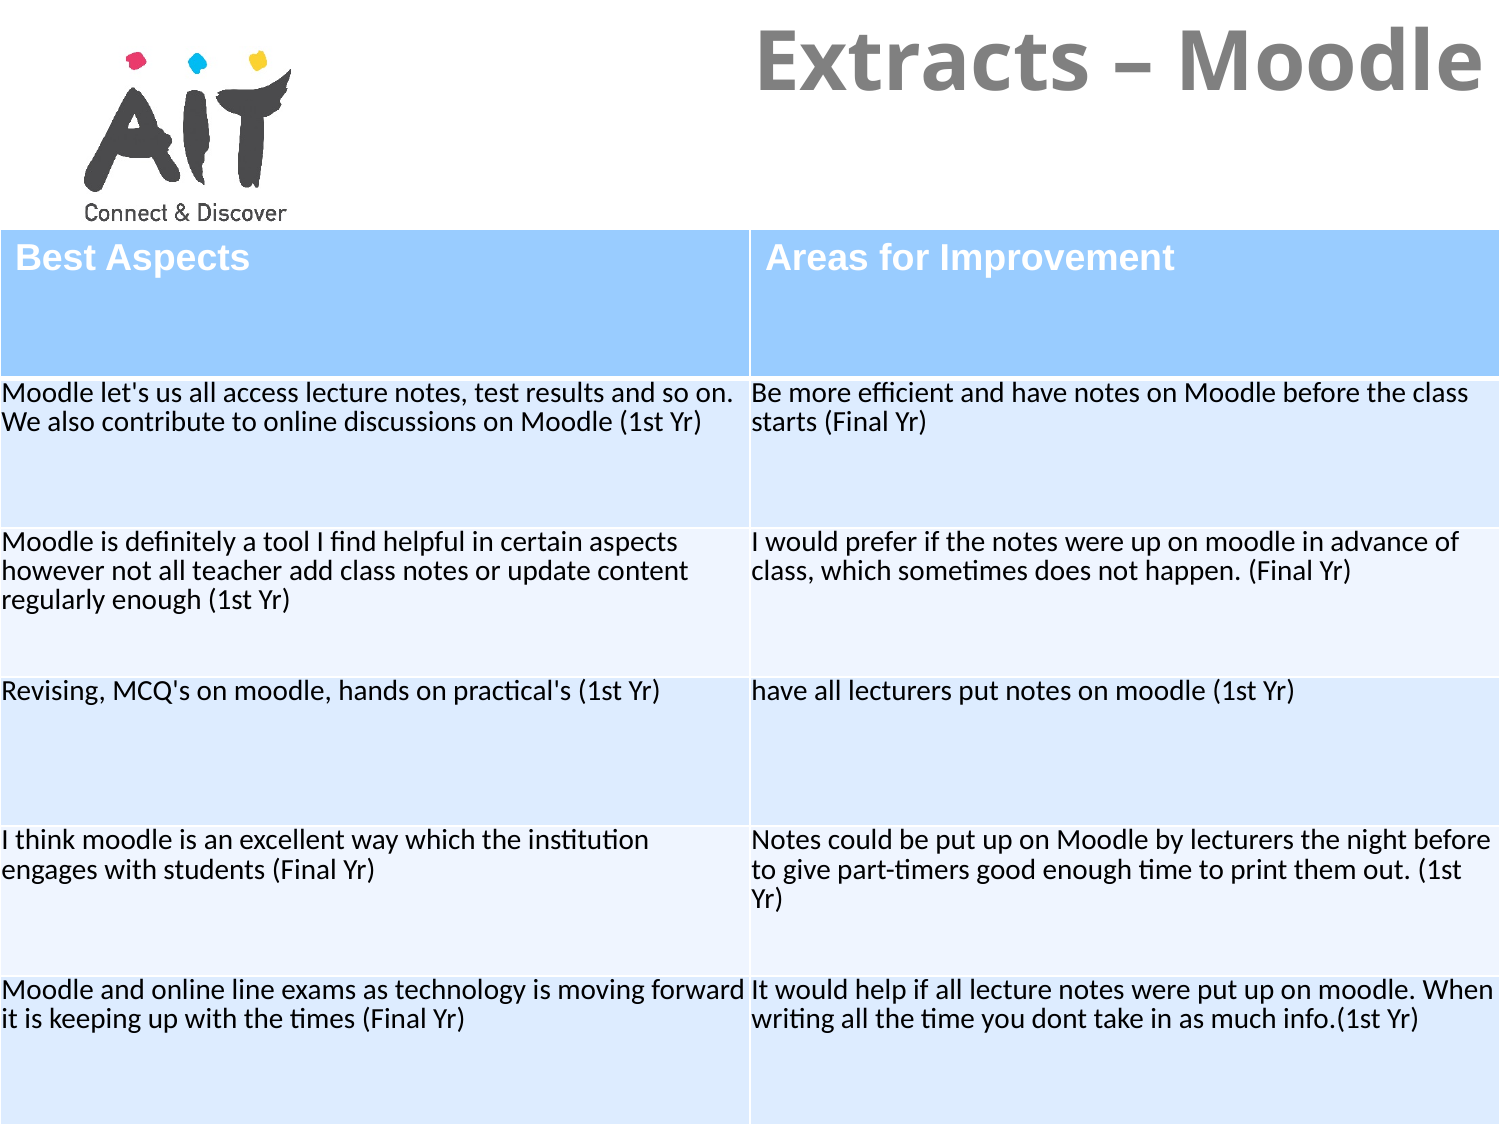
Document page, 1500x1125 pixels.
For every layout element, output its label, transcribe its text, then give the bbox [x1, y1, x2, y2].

table_cell I think moodle is an excellent way which the institution engages with students (Final Yr) [1, 827, 749, 975]
table_cell Moodle let's us all access lecture notes, test results and so on. We also contribute to online discussions on Moodle (1st Yr) [1, 381, 749, 527]
table_header Best Aspects [1, 230, 749, 376]
picture [64, 46, 315, 228]
table_cell Revising, MCQ's on moodle, hands on practical's (1st Yr) [1, 678, 749, 825]
table_cell Moodle and online line exams as technology is moving forward it is keeping up with the times (Final Yr) [1, 977, 749, 1124]
table_cell I would prefer if the notes were up on moodle in advance of class, which sometimes does not happen. (Final Yr) [751, 529, 1499, 676]
table_cell Moodle is definitely a tool I find helpful in certain aspects however not all teacher add class notes or update content regularly enough (1st Yr) [1, 529, 749, 676]
table_cell have all lecturers put notes on moodle (1st Yr) [751, 678, 1499, 825]
text_box Extracts – Moodle [218, 0, 1500, 115]
table_header Areas for Improvement [751, 230, 1499, 376]
table_cell Notes could be put up on Moodle by lecturers the night before to give part-timers good enough time to print them out. (1st Yr) [751, 827, 1499, 975]
table_cell Be more efficient and have notes on Moodle before the class starts (Final Yr) [751, 381, 1499, 527]
table_cell It would help if all lecture notes were put up on moodle. When writing all the time you dont take in as much info.(1st Yr) [751, 977, 1499, 1124]
